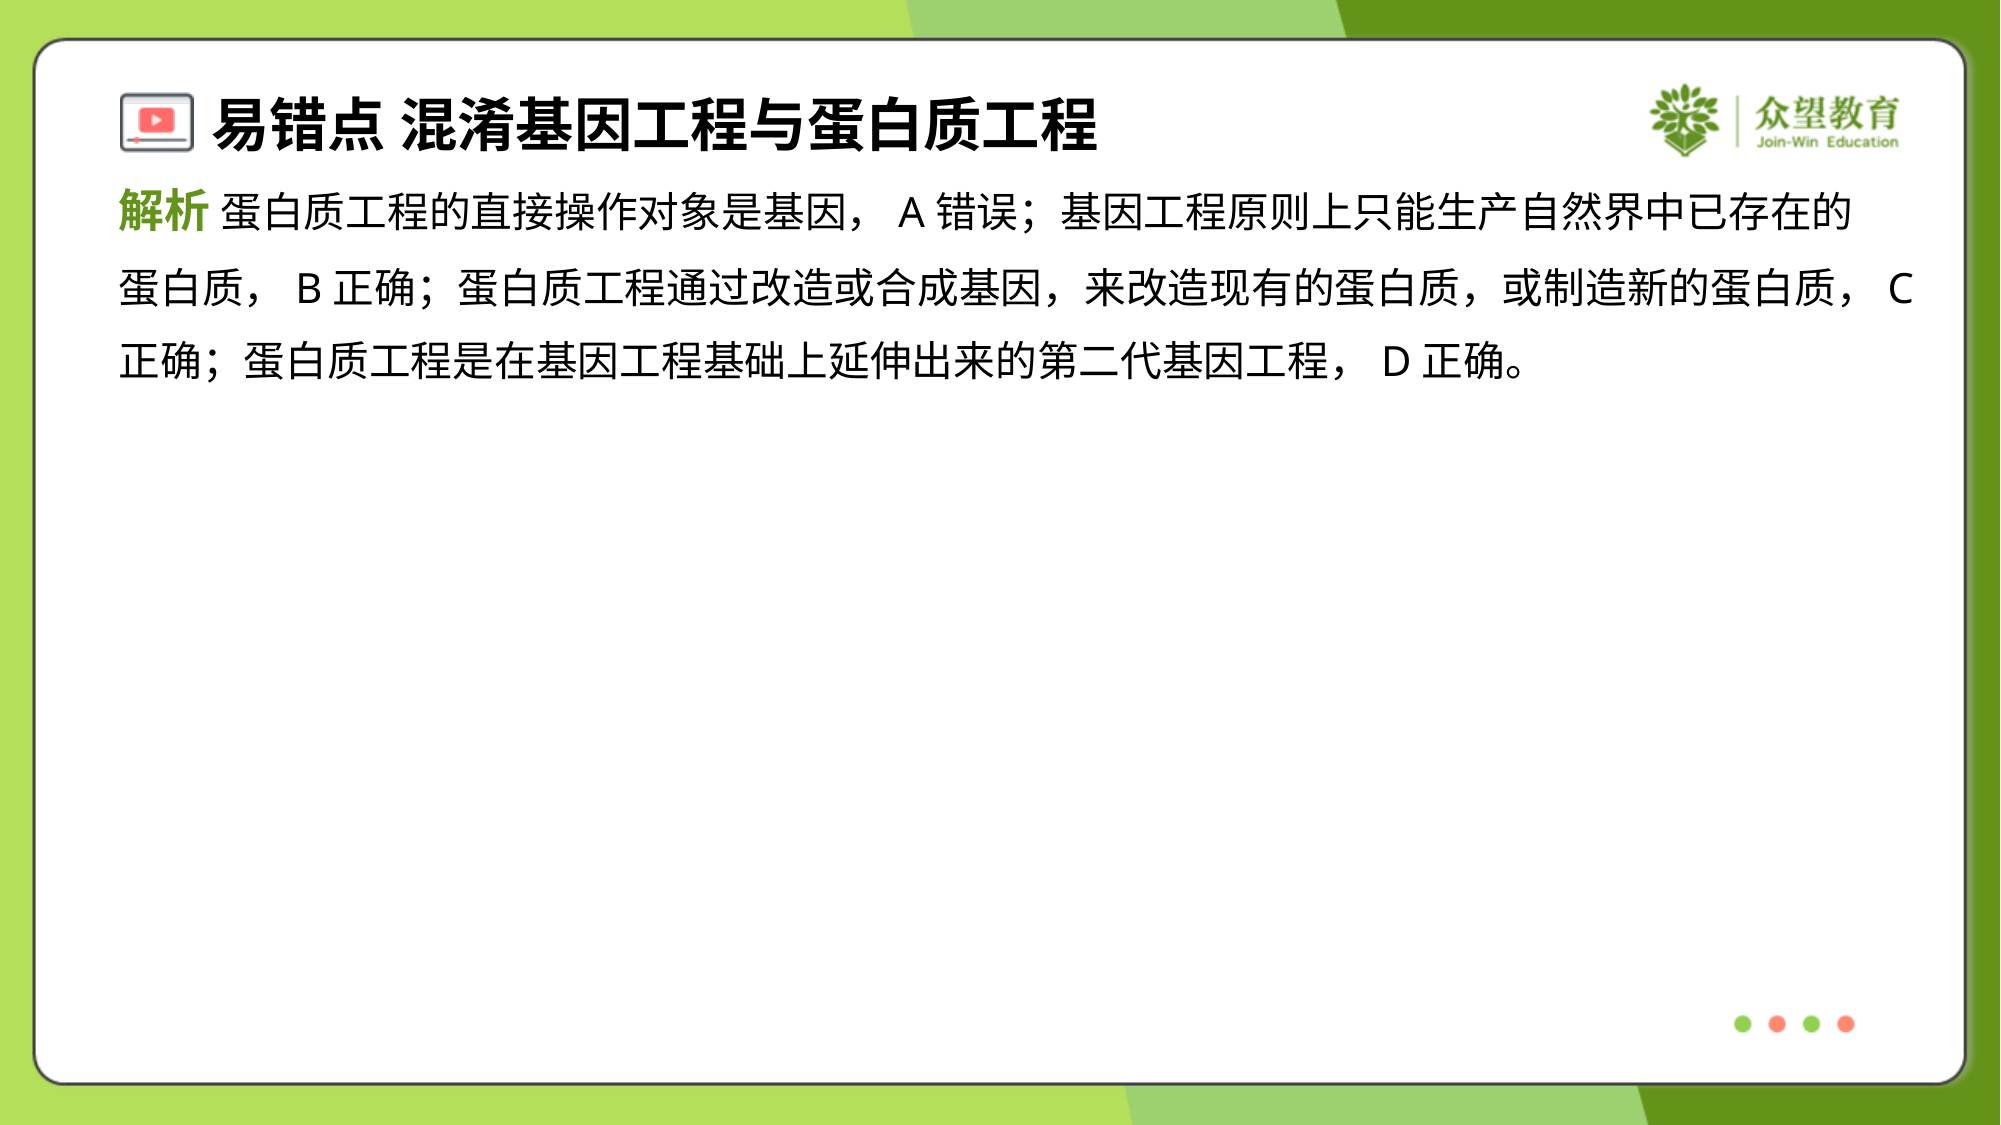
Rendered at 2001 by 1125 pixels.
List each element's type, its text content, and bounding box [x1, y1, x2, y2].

picture [0, 0, 2000, 1125]
text_box 解析 蛋白质工程的直接操作对象是基因，A错误；基因工程原则上只能生产自然界中已存在的 蛋白质，B正确；蛋白质工程通过改造或合成基因，来改造现有的蛋白质，或制造新的蛋白质，C 正确；蛋白质工程是在基因工程基础上延伸出来的第二代基因工程，D正确。 [118, 159, 1883, 377]
